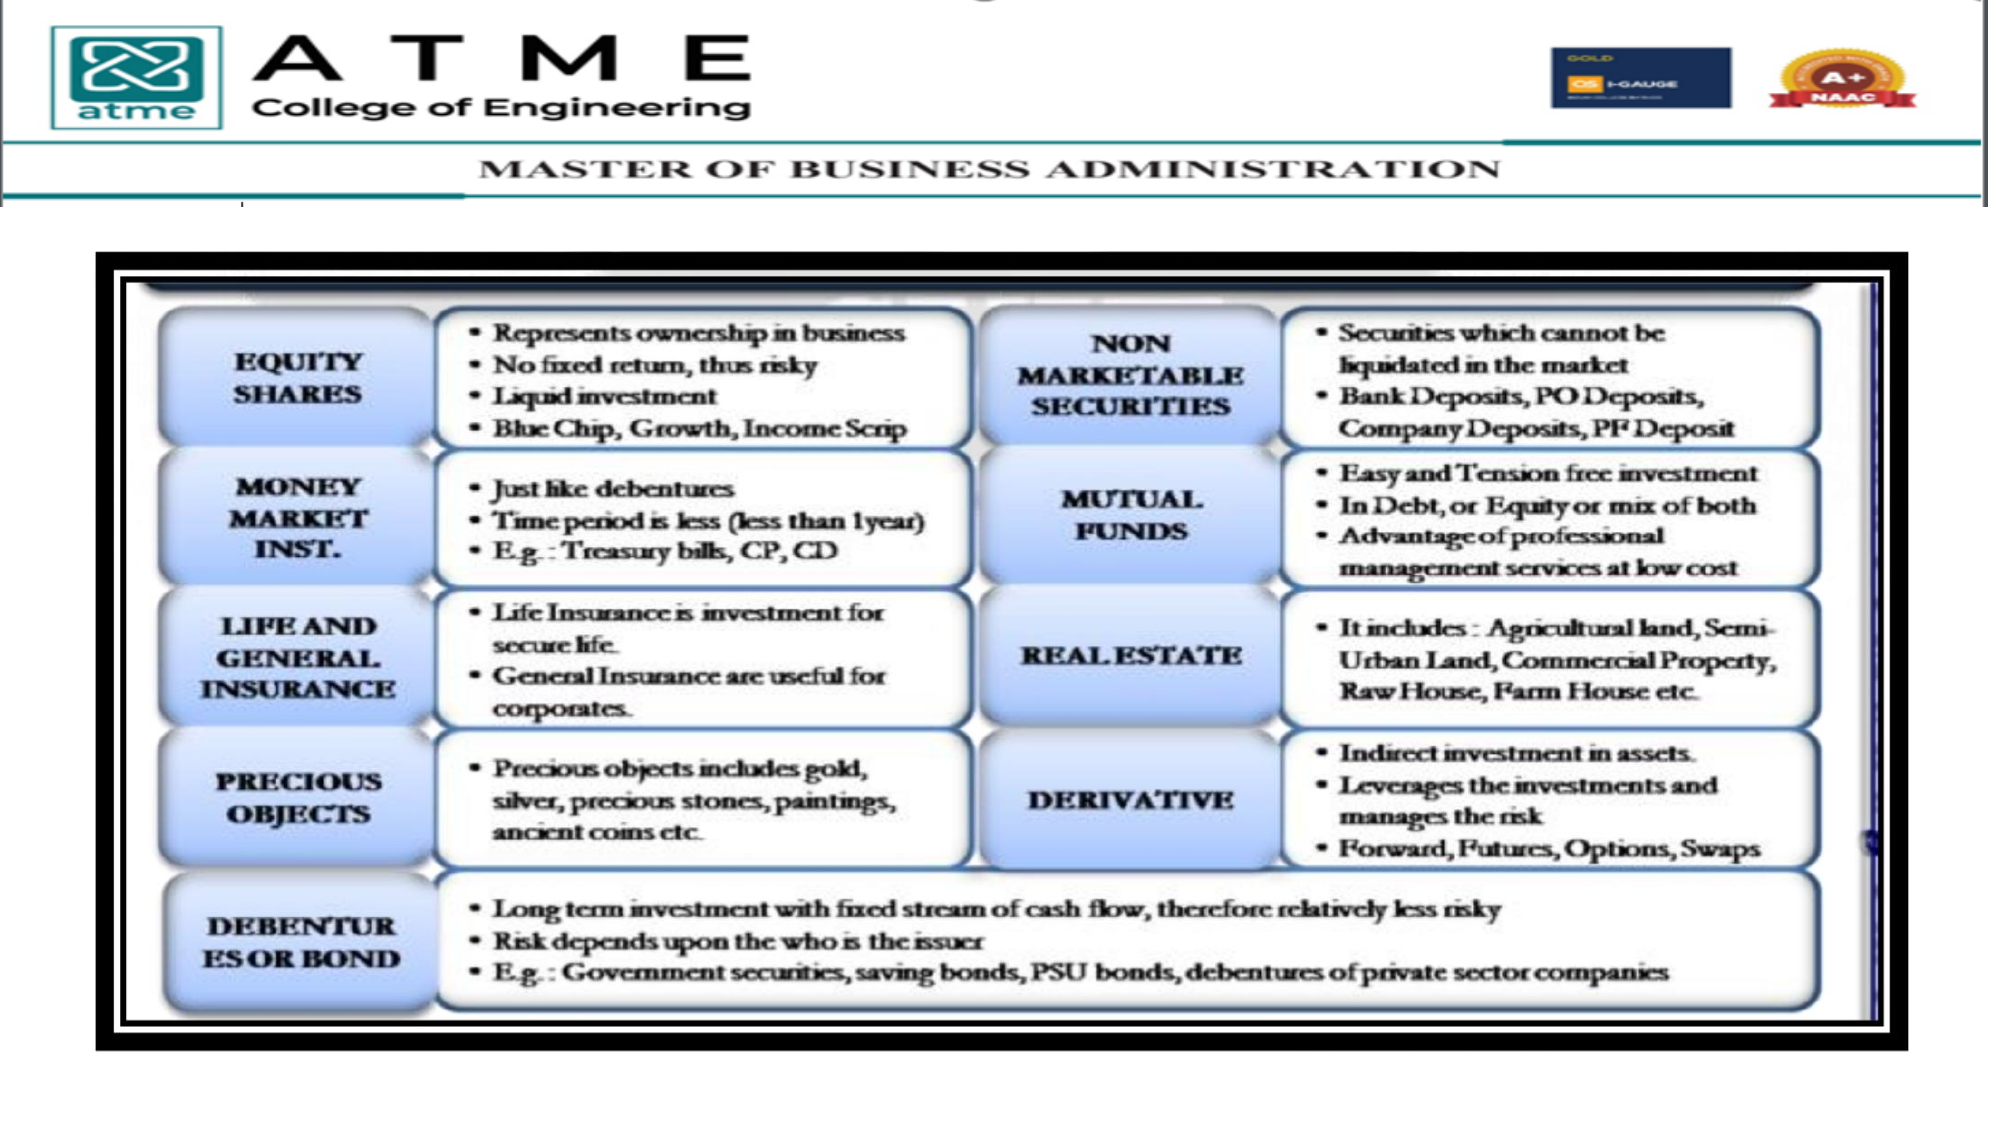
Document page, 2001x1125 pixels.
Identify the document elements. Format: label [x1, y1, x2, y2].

picture [0, 0, 1988, 207]
list [91, 251, 1909, 1061]
